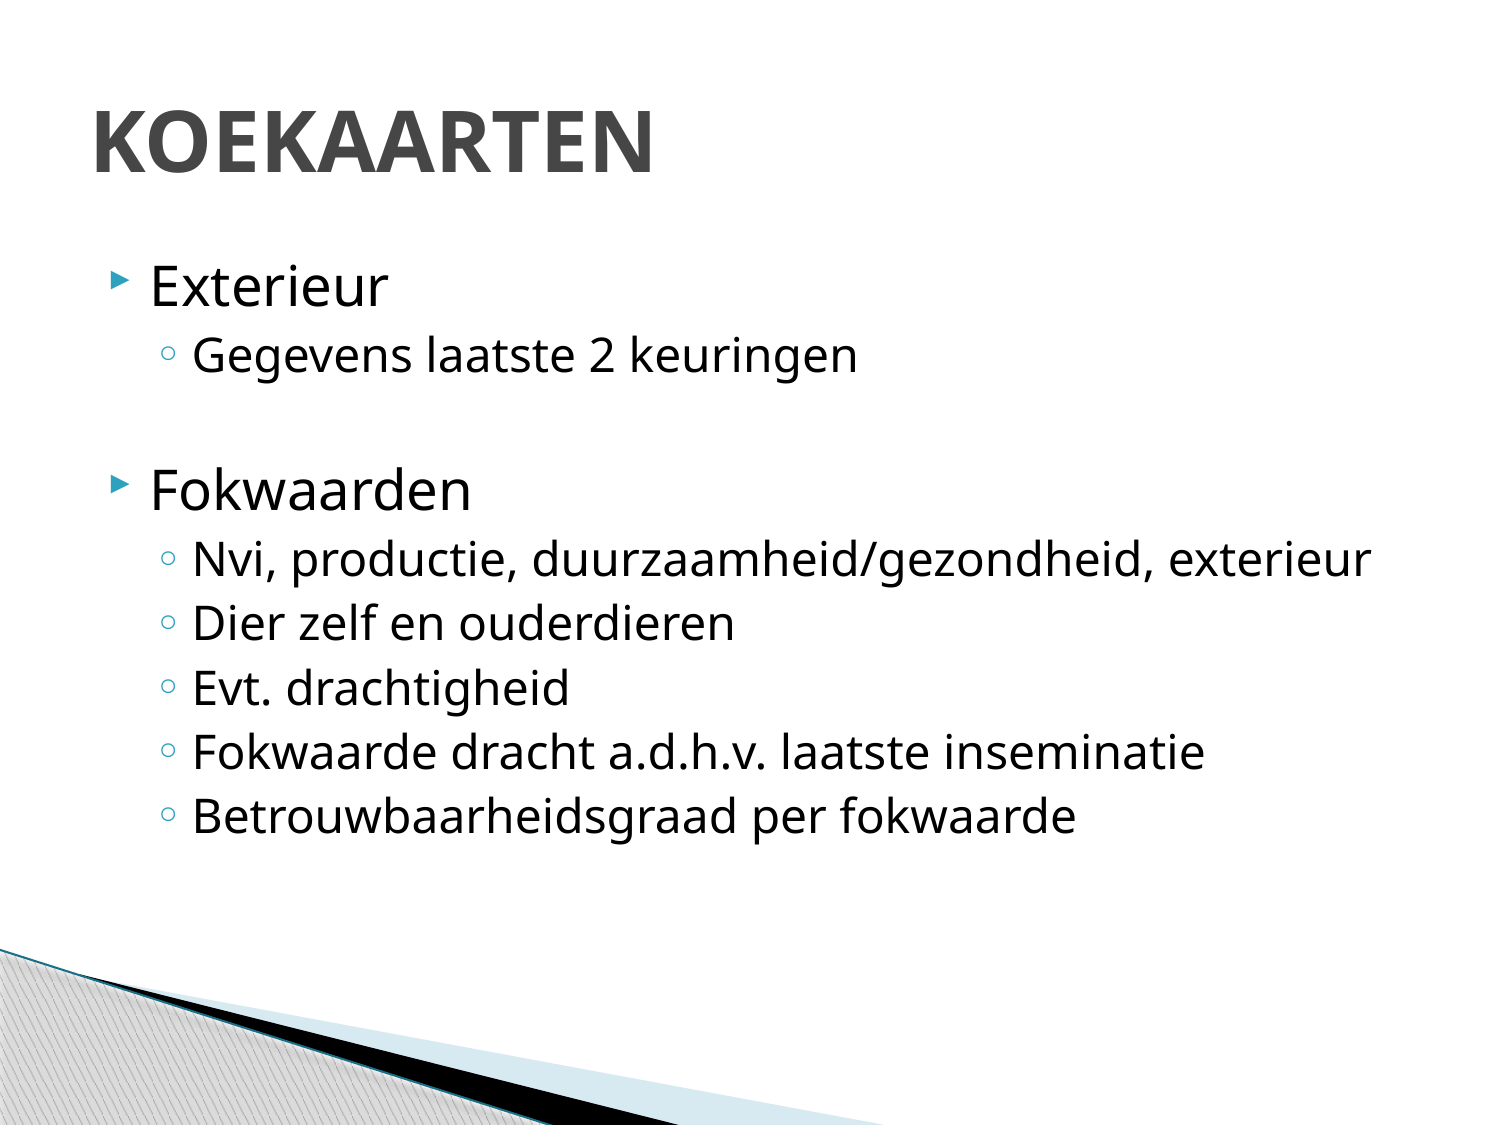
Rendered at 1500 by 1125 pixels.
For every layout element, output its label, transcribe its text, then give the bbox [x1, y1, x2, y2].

title KOEKAARTEN [75, 45, 1425, 233]
list Exterieur Gegevens laatste 2 keuringen Fokwaarden Nvi, productie, duurzaamheid/gezondheid, exterieur Dier zelf en ouderdieren Evt. drachtigheid Fokwaarde dracht a.d.h.v. laatste inseminatie Betrouwbaarheidsgraad per fokwaarde [75, 243, 1425, 986]
